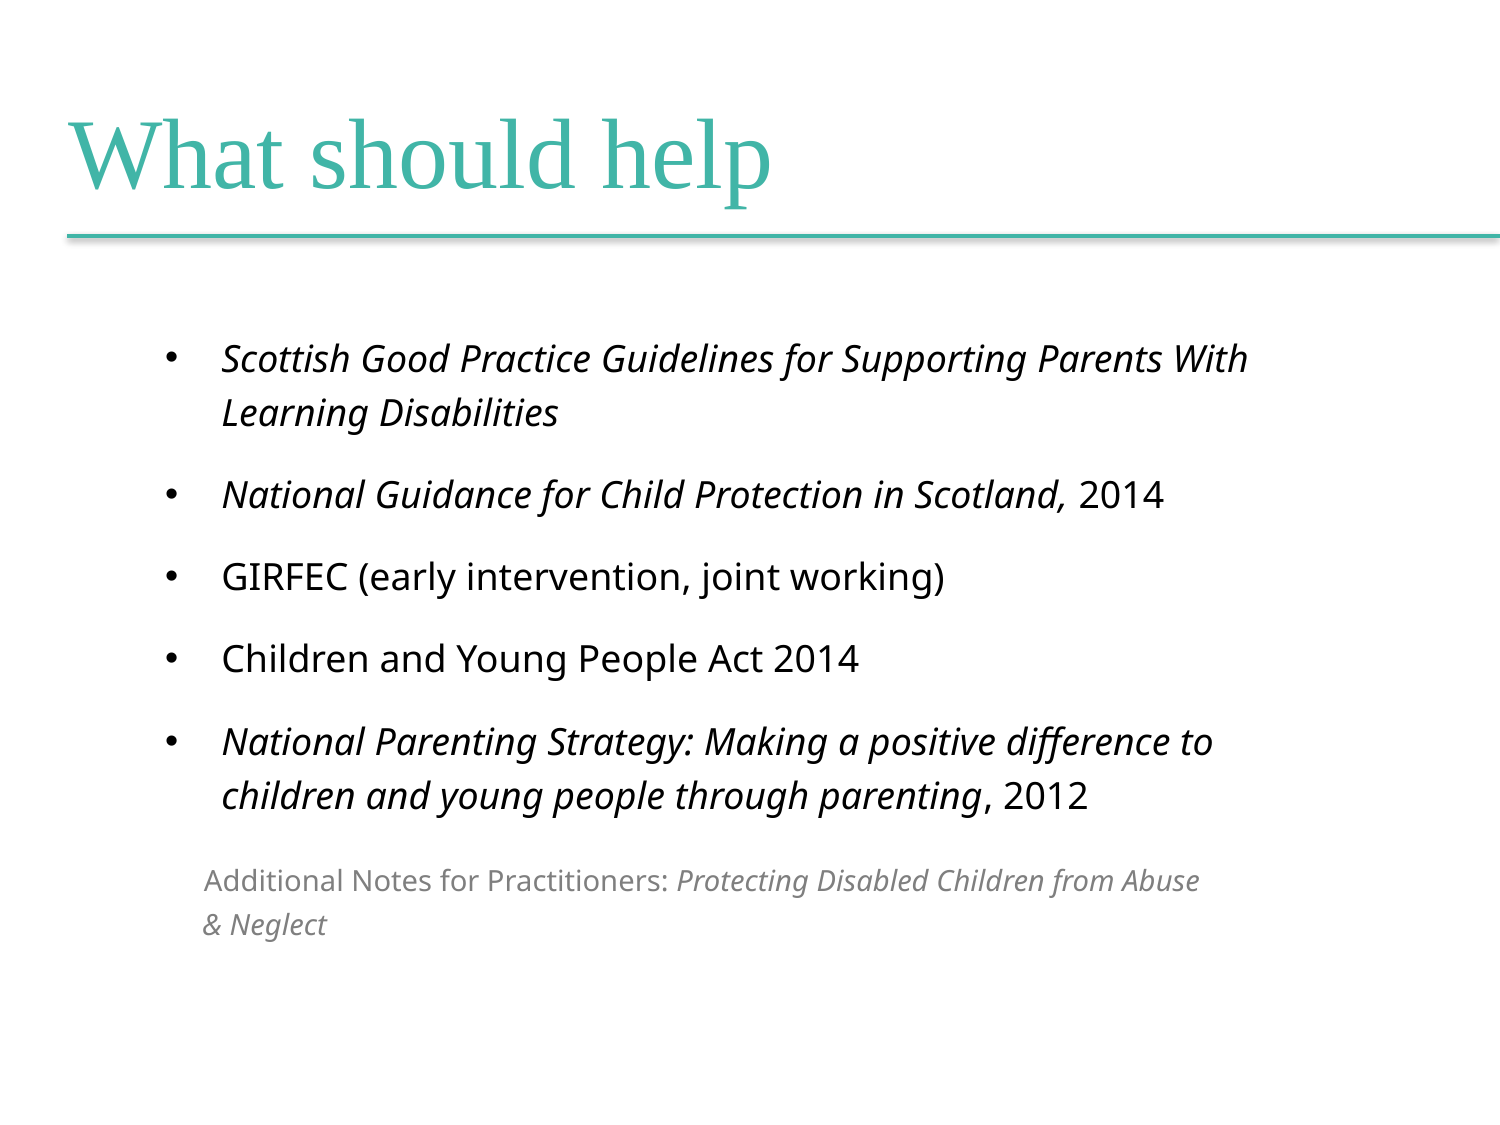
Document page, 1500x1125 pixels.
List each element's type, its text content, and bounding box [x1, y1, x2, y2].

text_box What should help [53, 15, 1265, 304]
list Scottish Good Practice Guidelines for Supporting Parents With Learning Disabilities National Guidance for Child Protection in Scotland, 2014 GIRFEC (early intervention, joint working) Children and Young People Act 2014 National Parenting Strategy: Making a positive difference to children and young people through parenting, 2012 Additional Notes for Practitioners: Protecting Disabled Children from Abuse & Neglect [150, 318, 1350, 1061]
